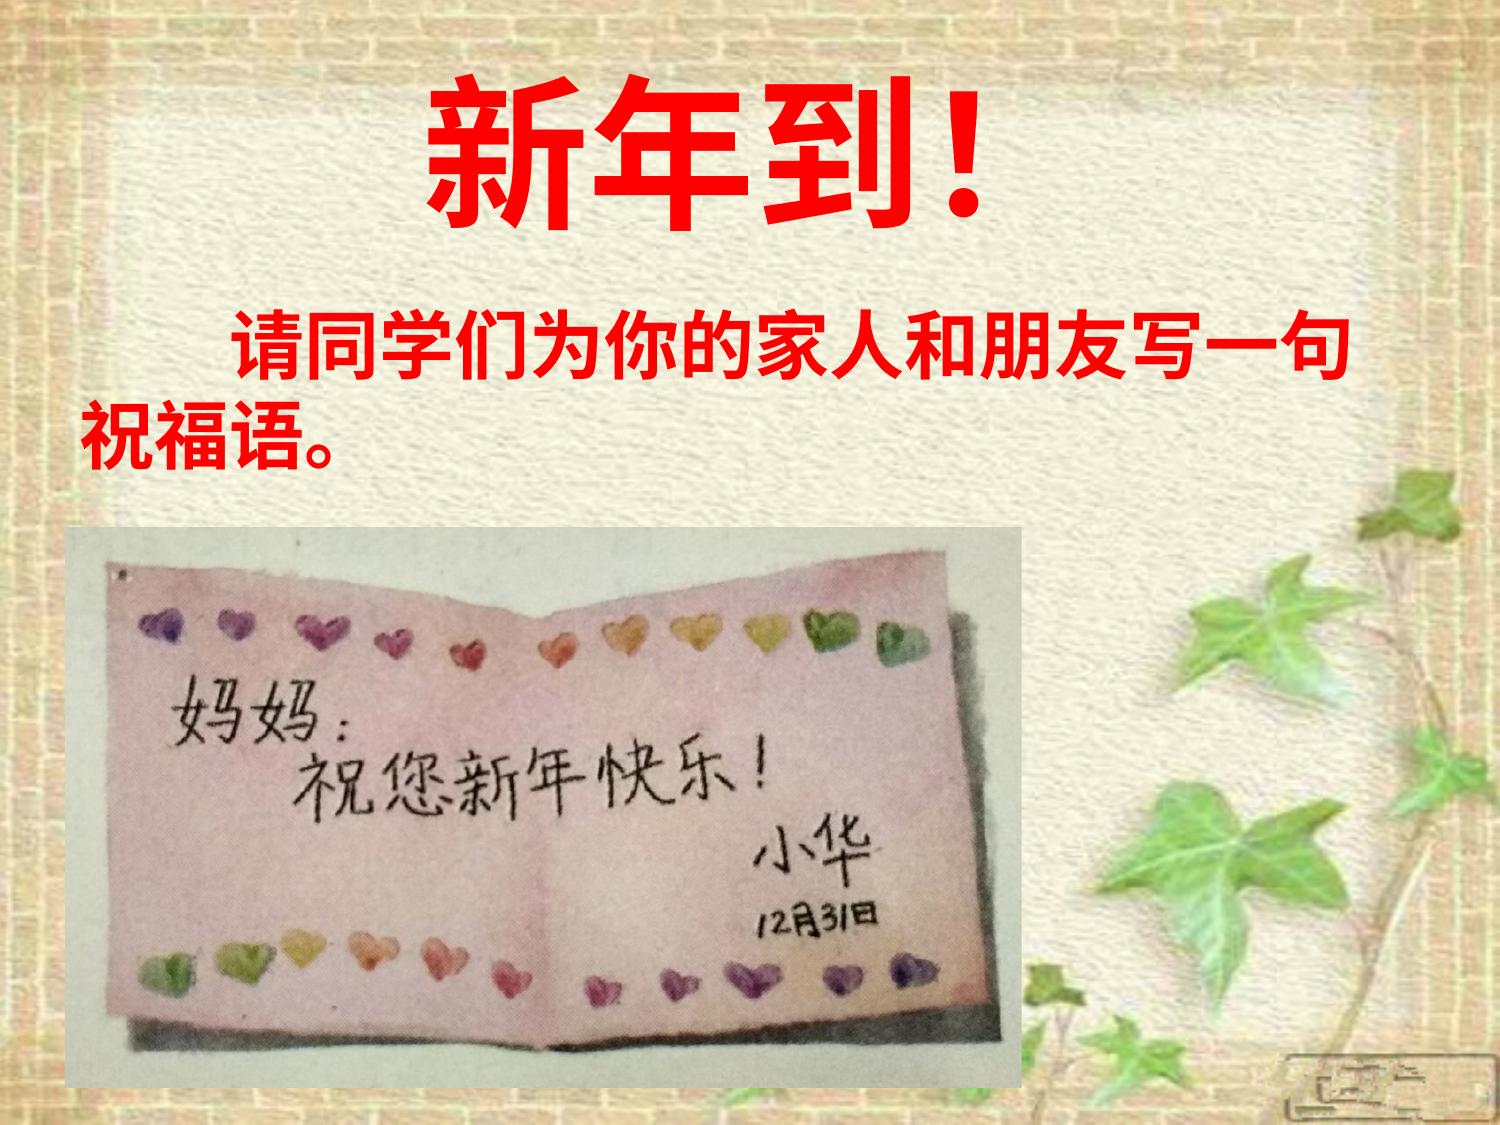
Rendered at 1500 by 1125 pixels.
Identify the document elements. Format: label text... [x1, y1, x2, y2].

text_box 新年到！ [64, 42, 1447, 258]
picture [0, 0, 1500, 1125]
text_box 请同学们为你的家人和朋友写一句 祝福语。 [64, 290, 1447, 486]
